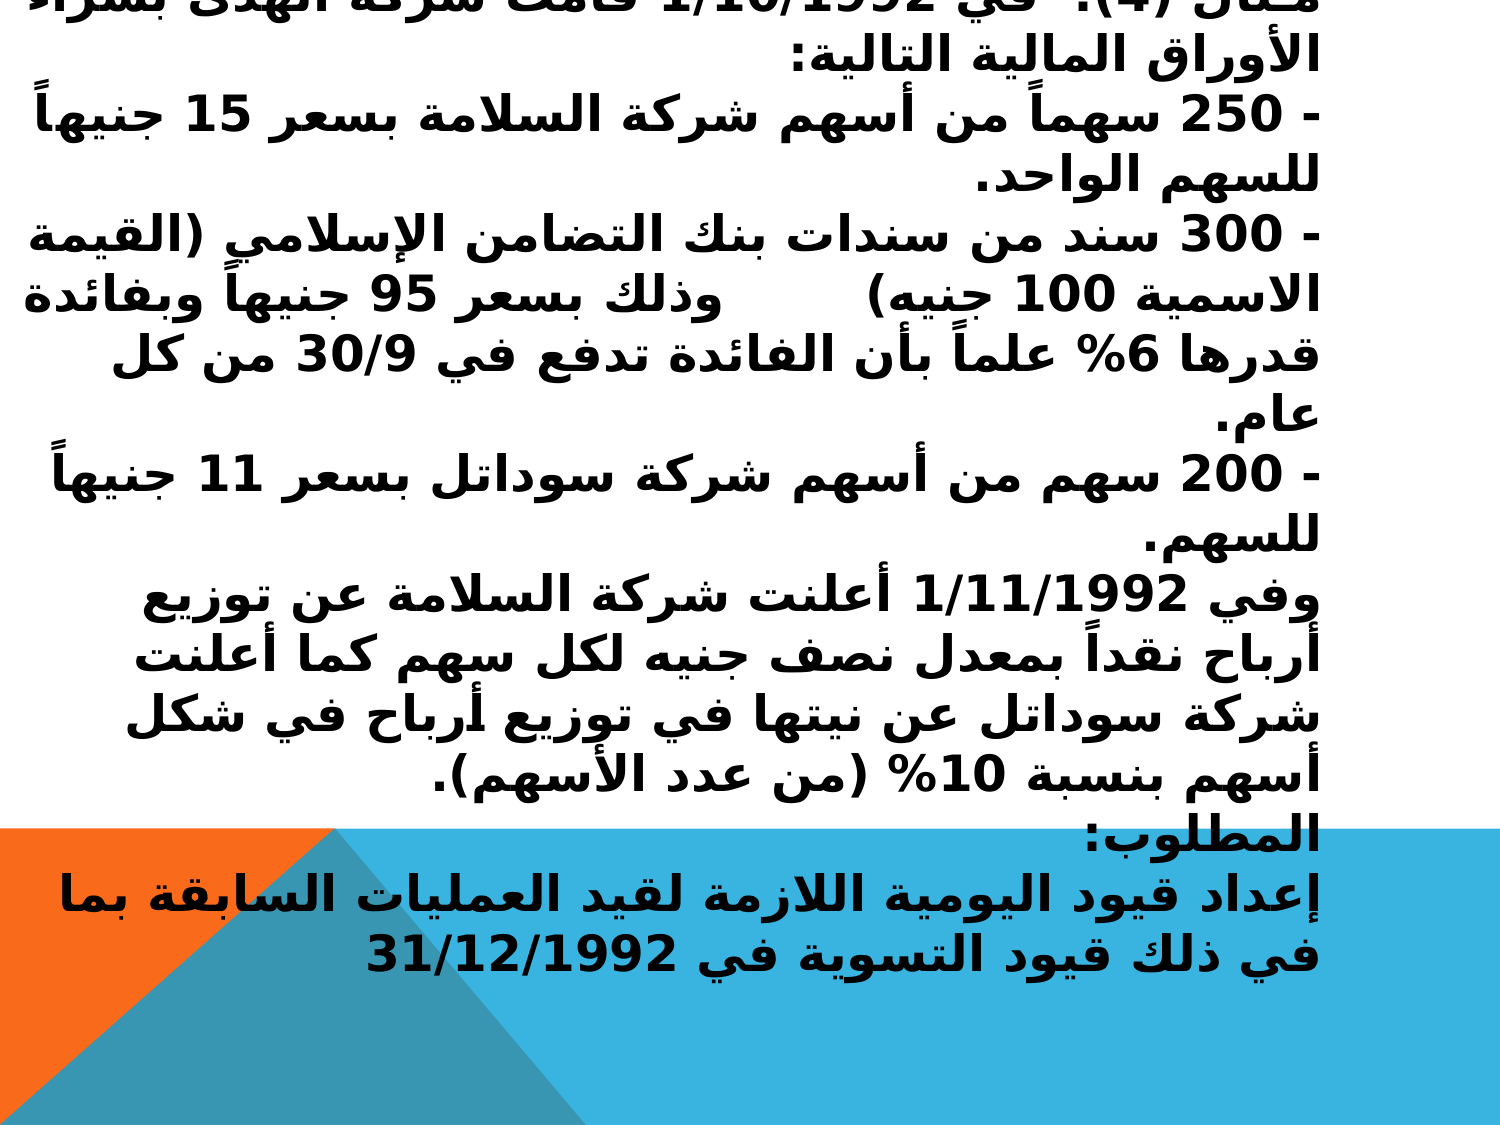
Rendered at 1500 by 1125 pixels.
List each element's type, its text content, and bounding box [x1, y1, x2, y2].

text_box مـثال (4): في 1/10/1992 قامت شركة الهدى بشراء الأوراق المالية التالية: - 250 سهماً من أسهم شركة السلامة بسعر 15 جنيهاً للسهم الواحد. - 300 سند من سندات بنك التضامن الإسلامي (القيمة الاسمية 100 جنيه) وذلك بسعر 95 جنيهاً وبفائدة قدرها 6% علماً بأن الفائدة تدفع في 30/9 من كل عام. - 200 سهم من أسهم شركة سوداتل بسعر 11 جنيهاً للسهم. وفي 1/11/1992 أعلنت شركة السلامة عن توزيع أرباح نقداً بمعدل نصف جنيه لكل سهم كما أعلنت شركة سوداتل عن نيتها في توزيع أرباح في شكل أسهم بنسبة 10% (من عدد الأسهم). المطلوب: إعداد قيود اليومية اللازمة لقيد العمليات السابقة بما في ذلك قيود التسوية في 31/12/1992 [0, 0, 1338, 989]
